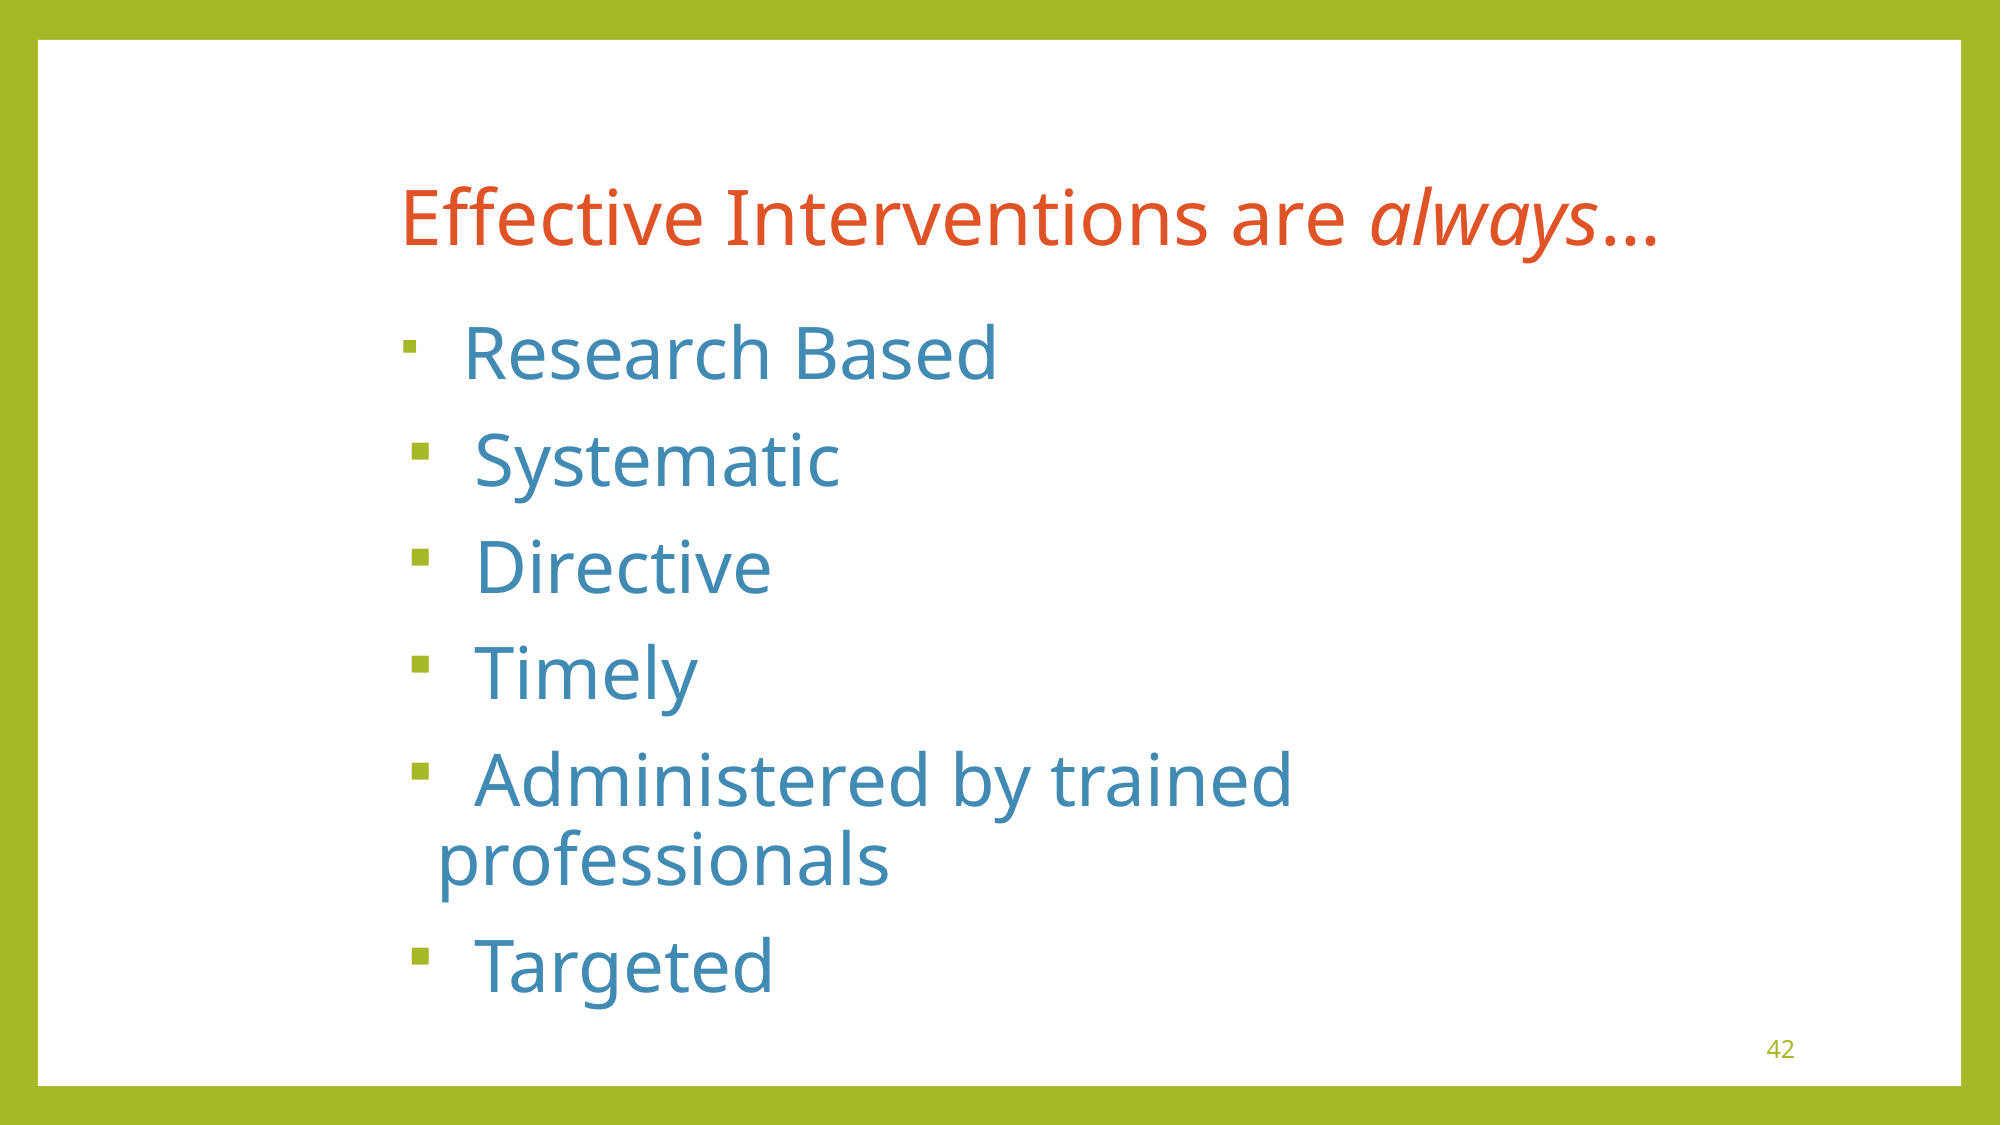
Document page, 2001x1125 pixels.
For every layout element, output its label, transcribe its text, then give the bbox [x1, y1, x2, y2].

slide_number 42 [1530, 1020, 1811, 1081]
title Effective Interventions are always… [384, 130, 1694, 309]
list Research Based Systematic Directive Timely Administered by trained professionals Targeted [384, 309, 1694, 1019]
